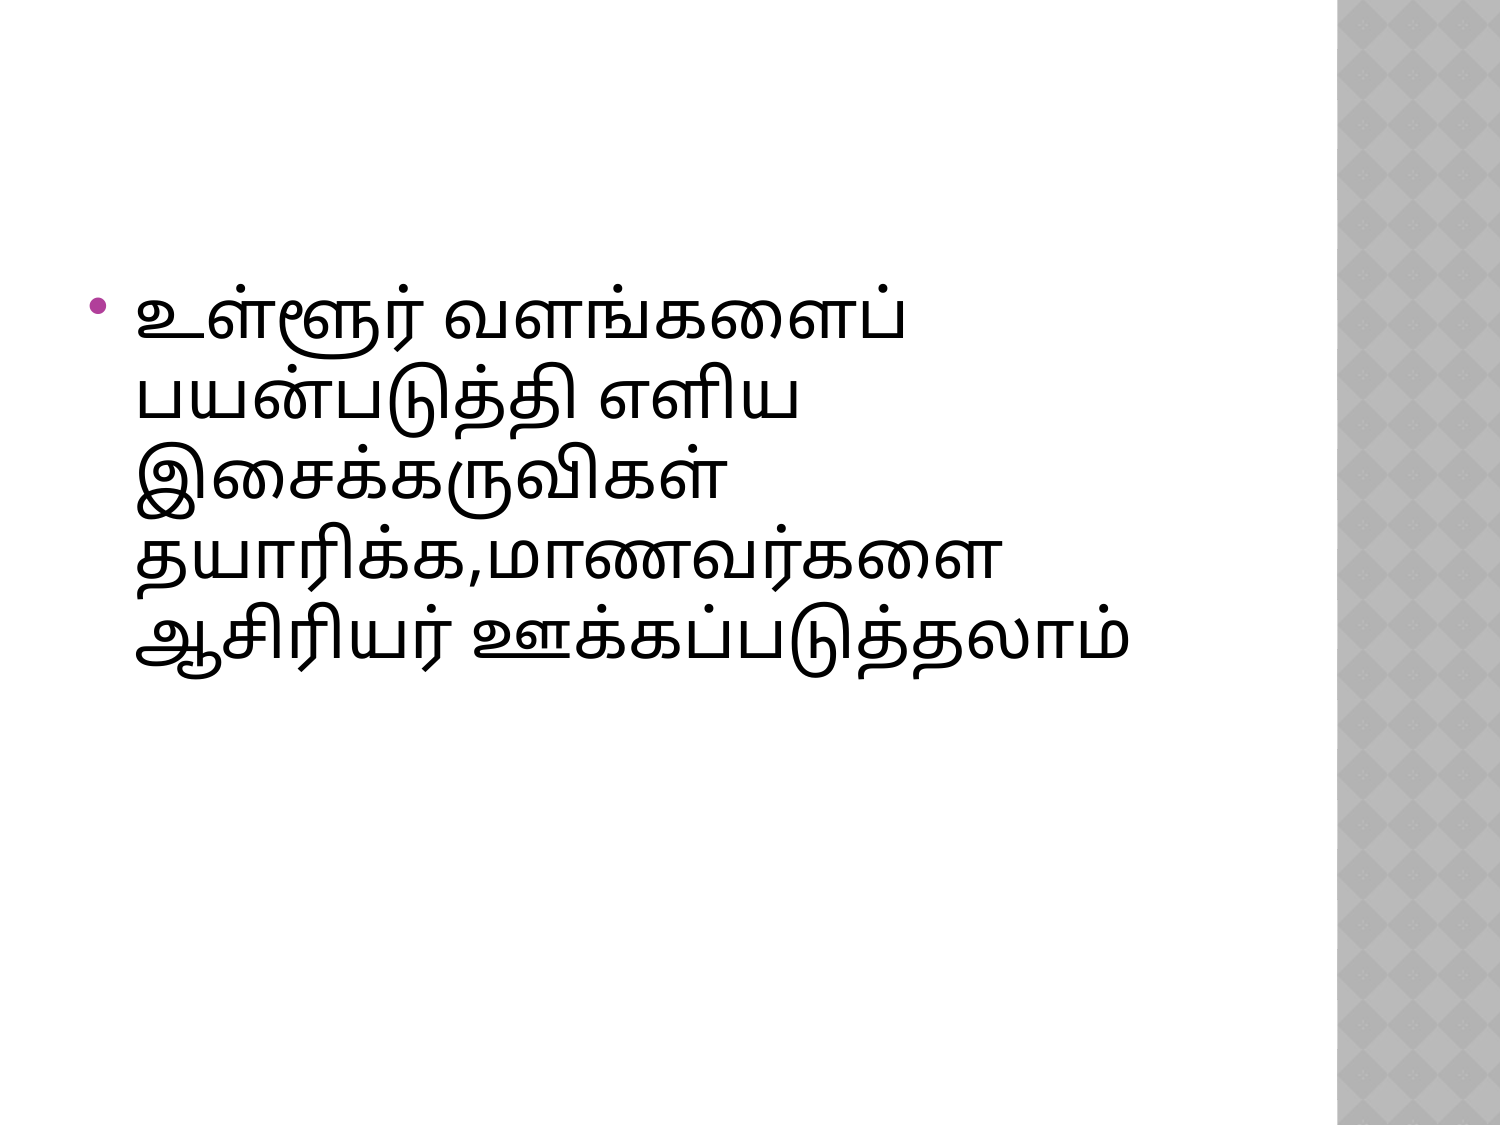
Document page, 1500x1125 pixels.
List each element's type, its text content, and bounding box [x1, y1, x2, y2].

list உள்ளூர் வளங்களைப் பயன்படுத்தி எளிய இசைக்கருவிகள் தயாரிக்க,மாணவர்களை ஆசிரியர் ஊக்கப்படுத்தலாம் [75, 264, 1263, 1059]
